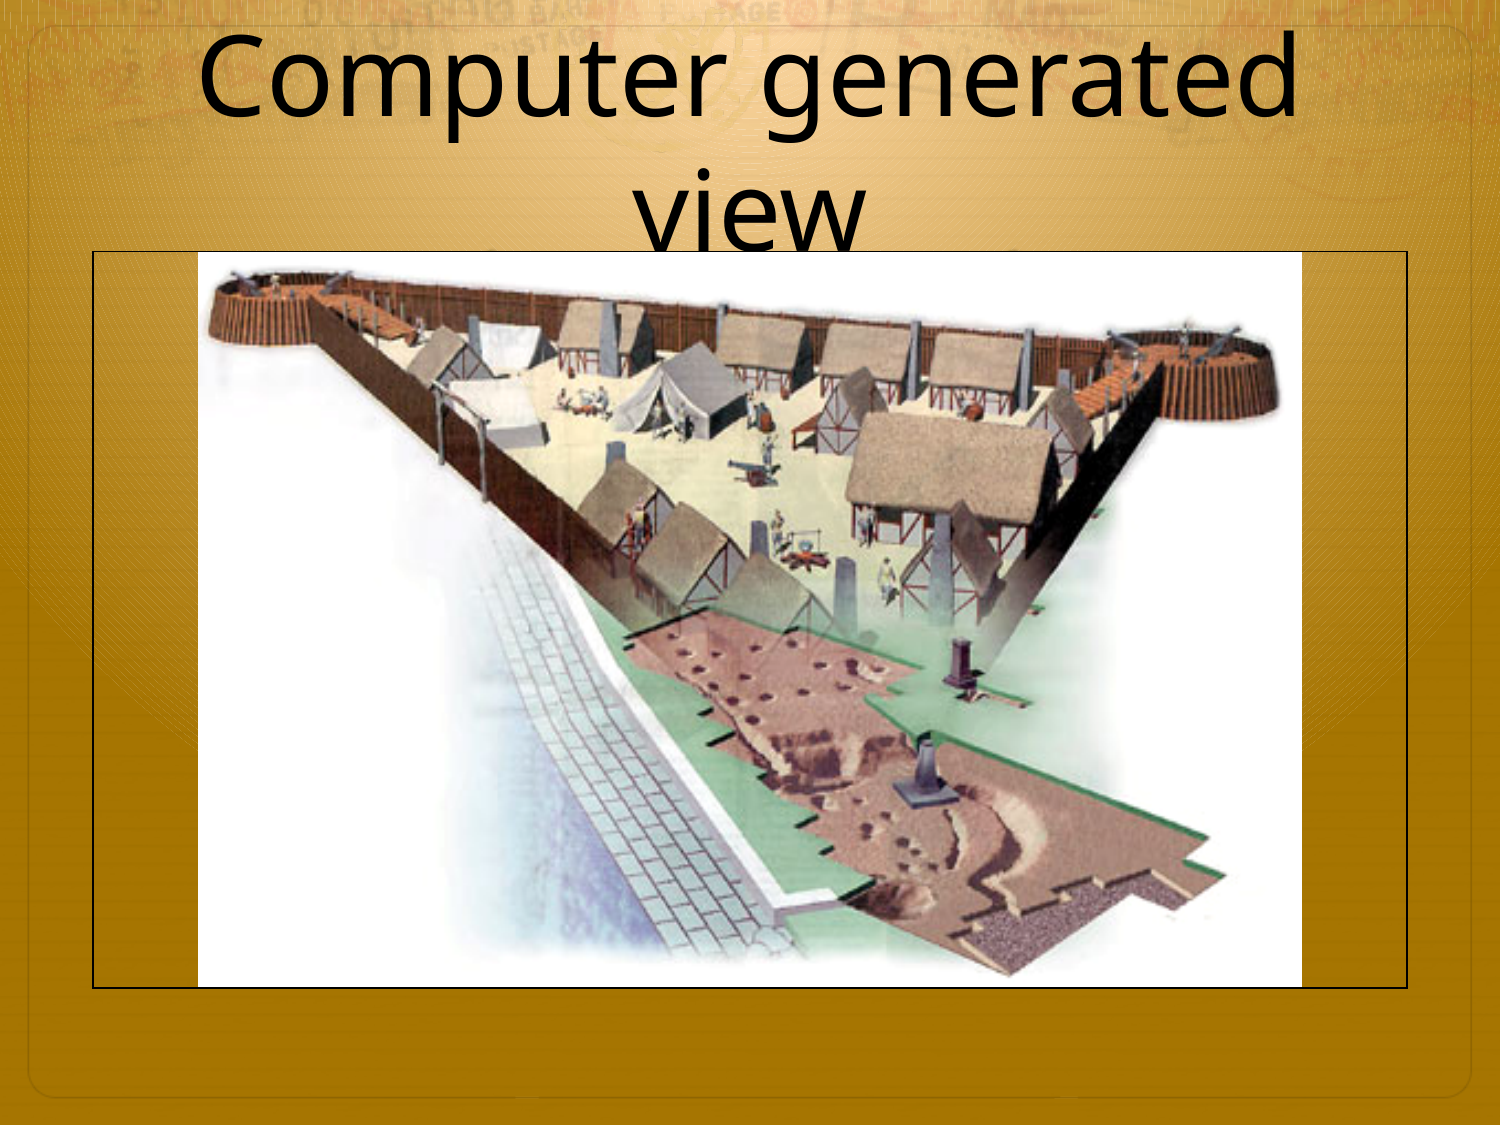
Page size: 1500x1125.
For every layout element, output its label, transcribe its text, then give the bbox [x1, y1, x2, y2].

picture [0, 0, 1500, 1125]
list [93, 252, 1407, 988]
title Computer generated view [93, 45, 1407, 233]
